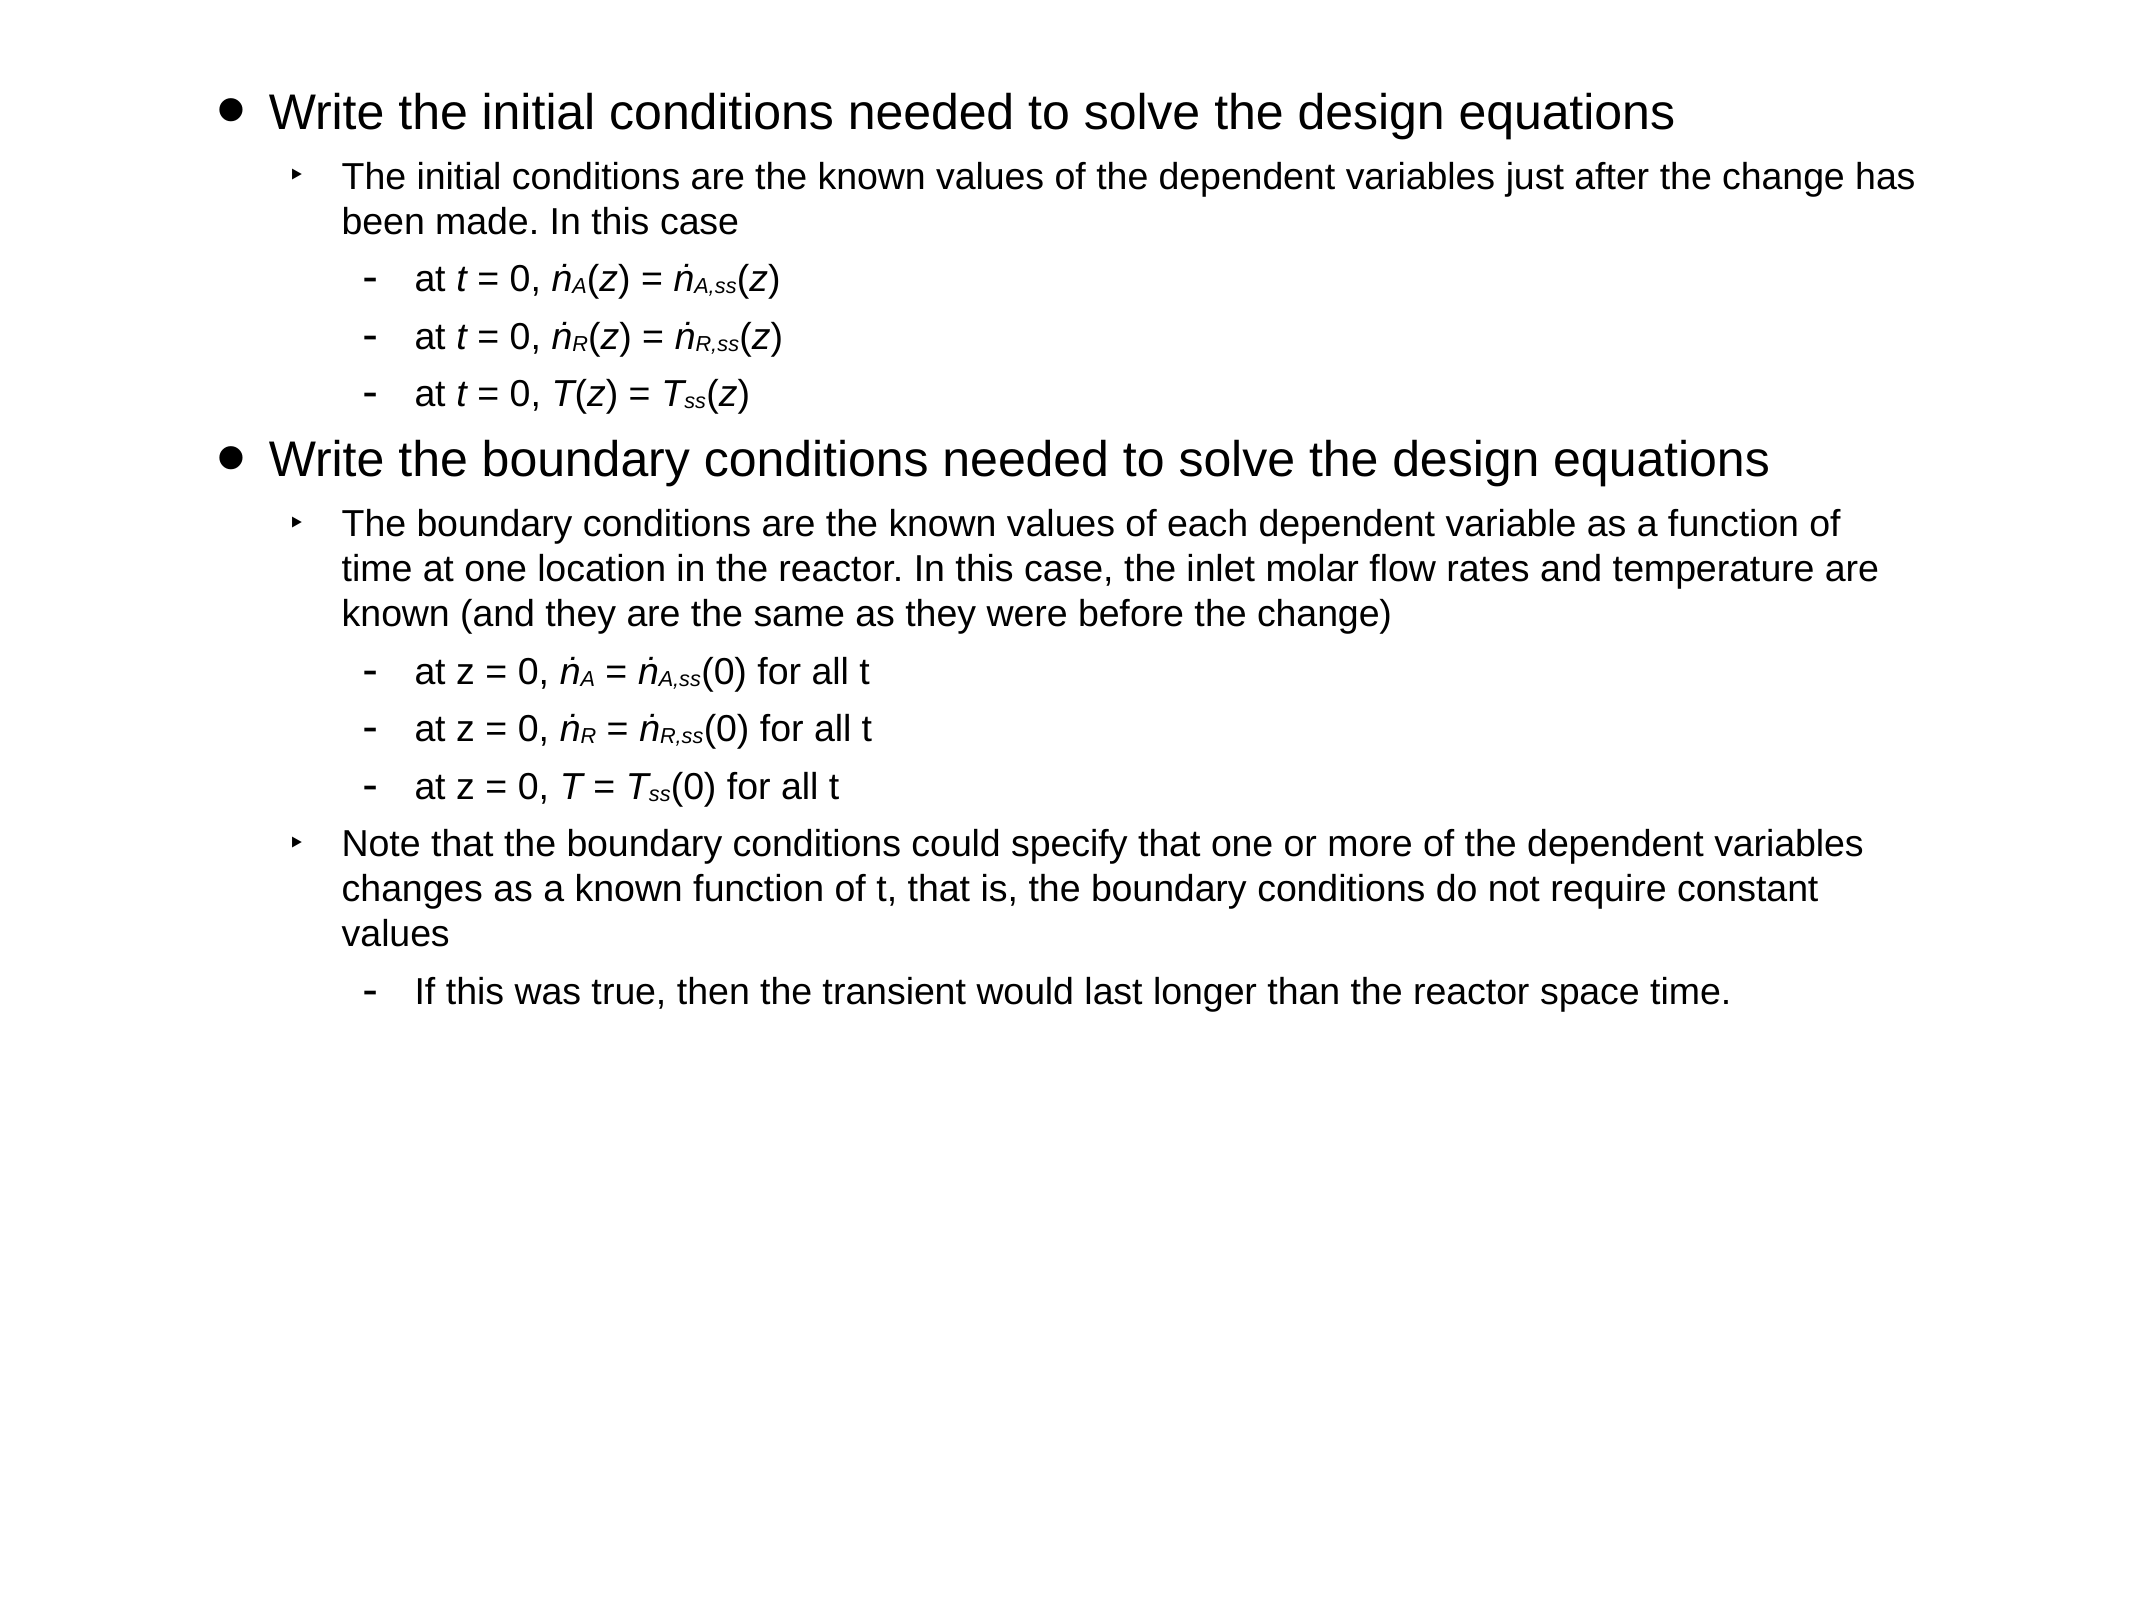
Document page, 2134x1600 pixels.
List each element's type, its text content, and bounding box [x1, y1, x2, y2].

list Write the initial conditions needed to solve the design equations The initial conditions are the known values of the dependent variables just after the change has been made. In this case at t = 0, ṅA(z) = ṅA,ss(z) at t = 0, ṅR(z) = ṅR,ss(z) at t = 0, T(z) = Tss(z) Write the boundary conditions needed to solve the design equations The boundary conditions are the known values of each dependent variable as a function of time at one location in the reactor. In this case, the inlet molar flow rates and temperature are known (and they are the same as they were before the change) at z = 0, ṅA = ṅA,ss(0) for all t at z = 0, ṅR = ṅR,ss(0) for all t at z = 0, T = Tss(0) for all t Note that the boundary conditions could specify that one or more of the dependent variables changes as a known function of t, that is, the boundary conditions do not require constant values If this was true, then the transient would last longer than the reactor space time. [208, 70, 1925, 1478]
